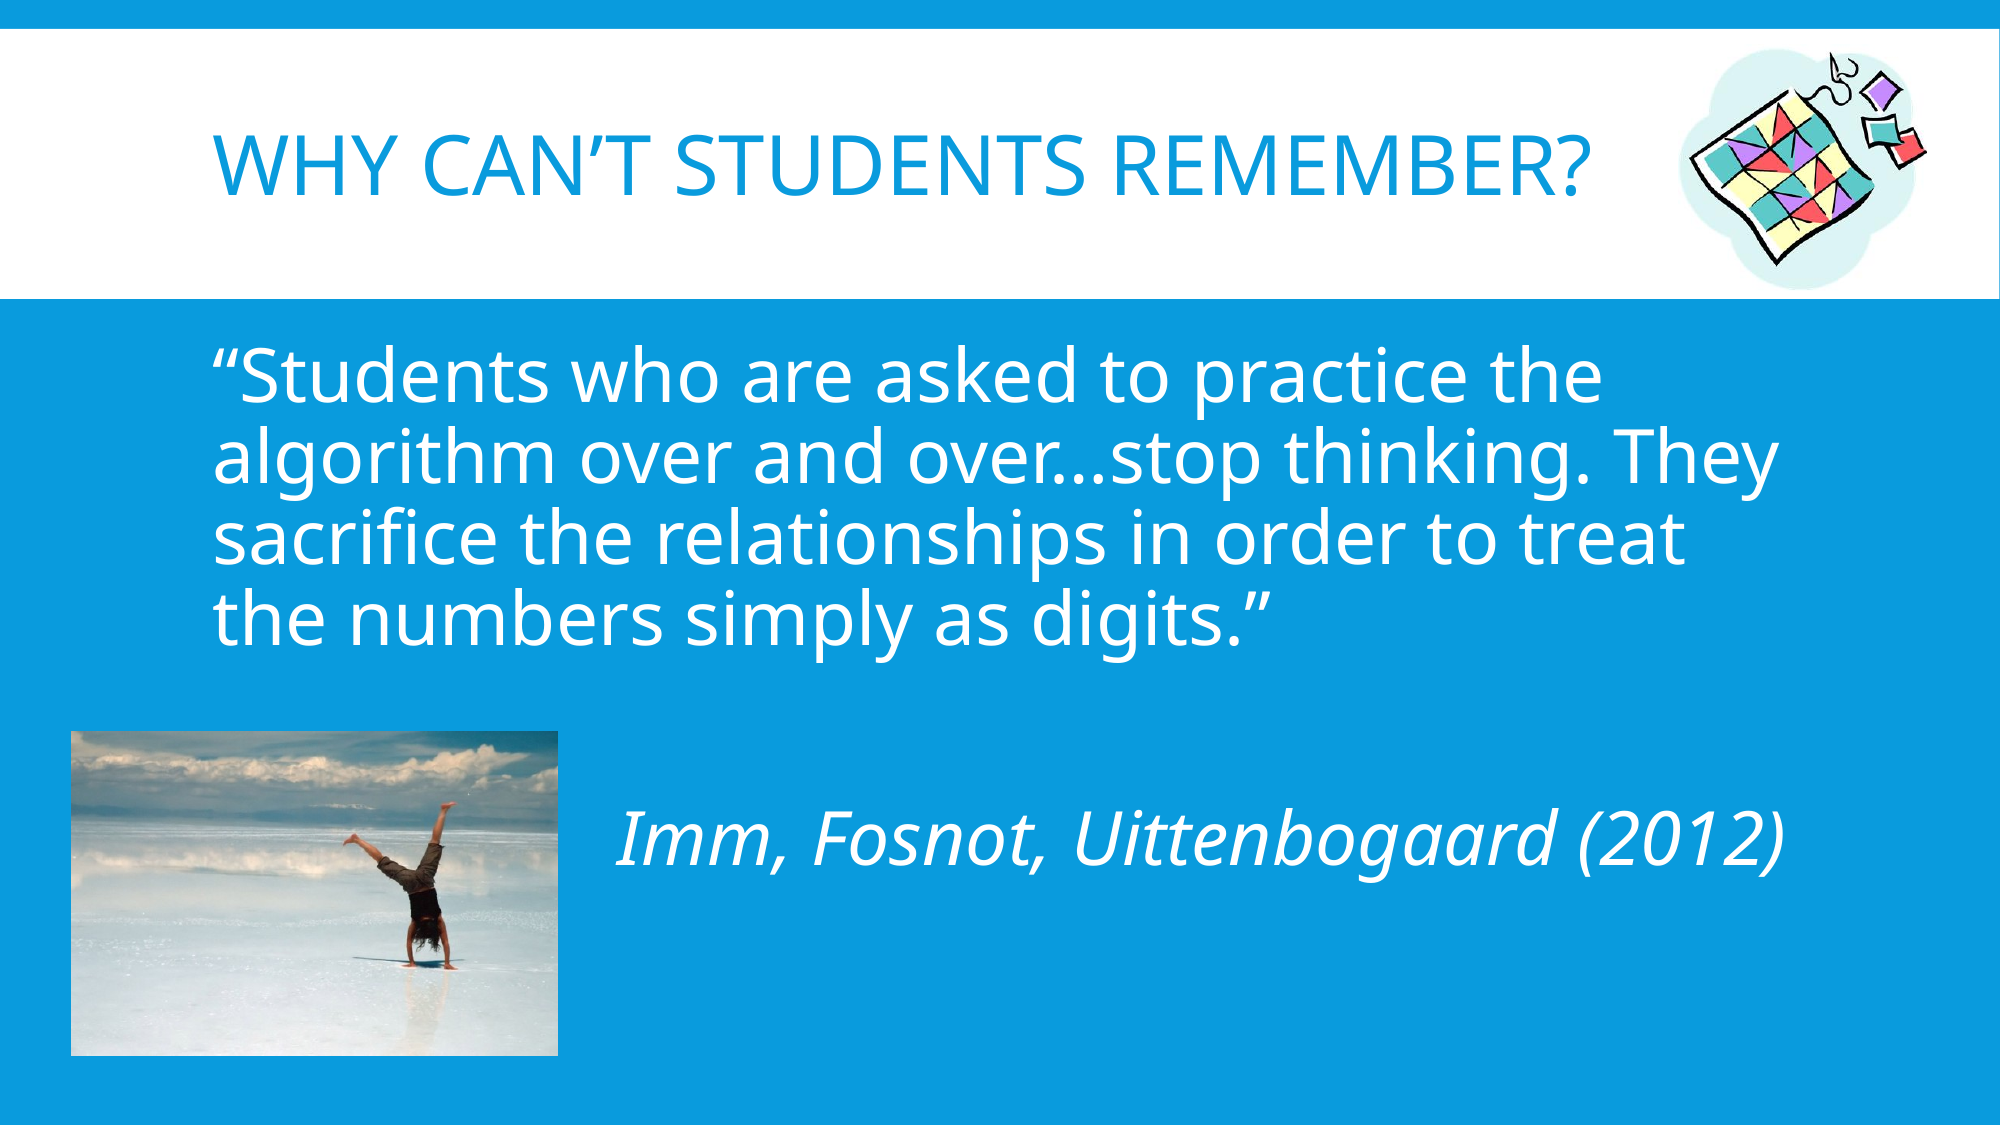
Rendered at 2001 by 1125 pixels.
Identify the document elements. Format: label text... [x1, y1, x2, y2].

picture [72, 732, 557, 1055]
picture [1677, 44, 1927, 294]
list “Students who are asked to practice the algorithm over and over…stop thinking. They sacrifice the relationships in order to treat the numbers simply as digits.” Imm, Fosnot, Uittenbogaard (2012) [197, 329, 1803, 1020]
title Why can’t students remember? [197, 46, 1671, 295]
